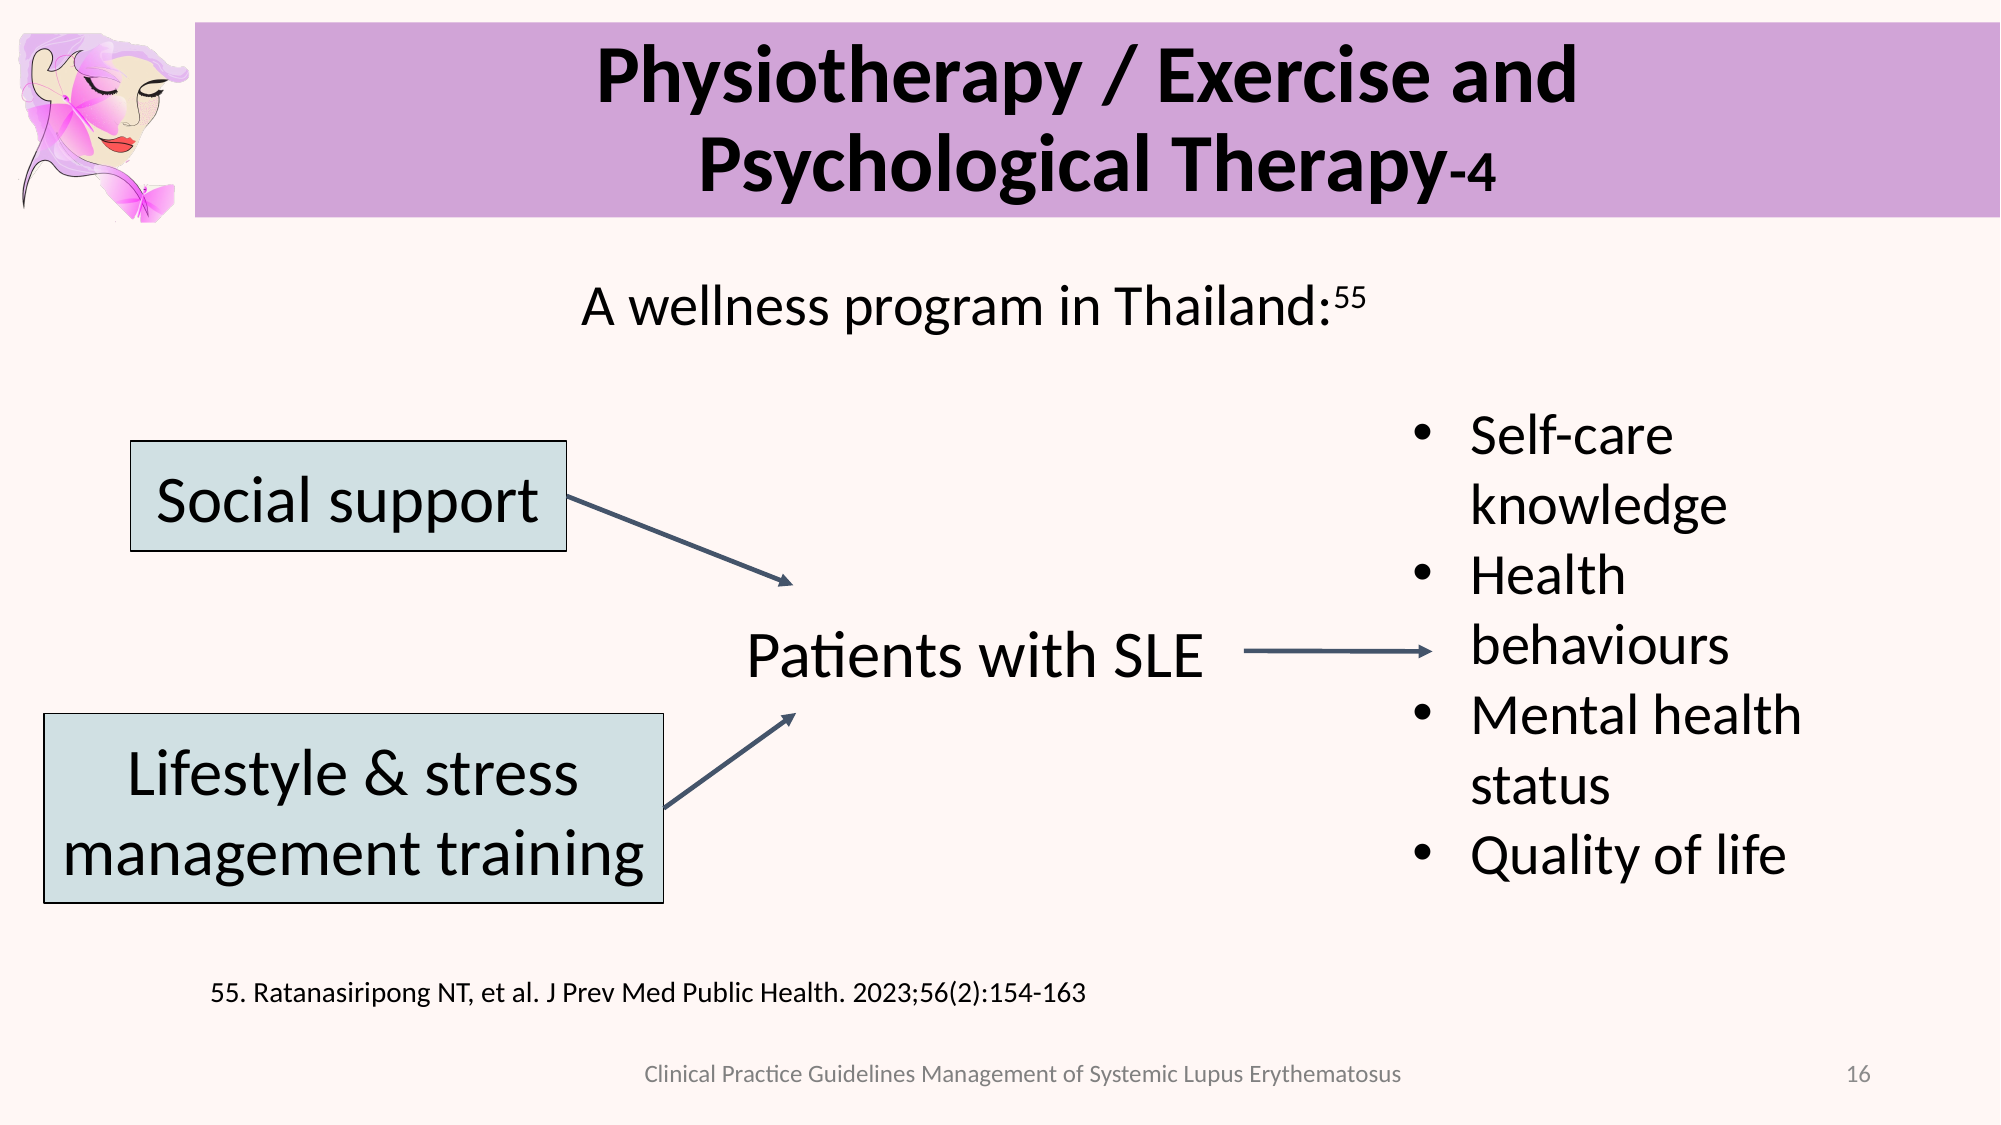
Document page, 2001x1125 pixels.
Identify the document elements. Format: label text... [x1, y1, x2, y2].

text_box Social support [130, 441, 567, 551]
list Self-care knowledge Health behaviours Mental health status Quality of life [1380, 388, 1889, 908]
picture [0, 10, 210, 248]
text_box Patients with SLE [722, 595, 1244, 706]
title Physiotherapy / Exercise and Psychological Therapy-4 [195, 22, 2000, 218]
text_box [663, 712, 797, 810]
text_box Lifestyle & stress management training [43, 713, 664, 904]
text_box 55. Ratanasiripong NT, et al. J Prev Med Public Health. 2023;56(2):154-163 [195, 952, 1885, 1023]
text_box A wellness program in Thailand:55 [530, 252, 1419, 353]
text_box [566, 496, 794, 586]
slide_number 16 [1436, 1042, 1887, 1103]
